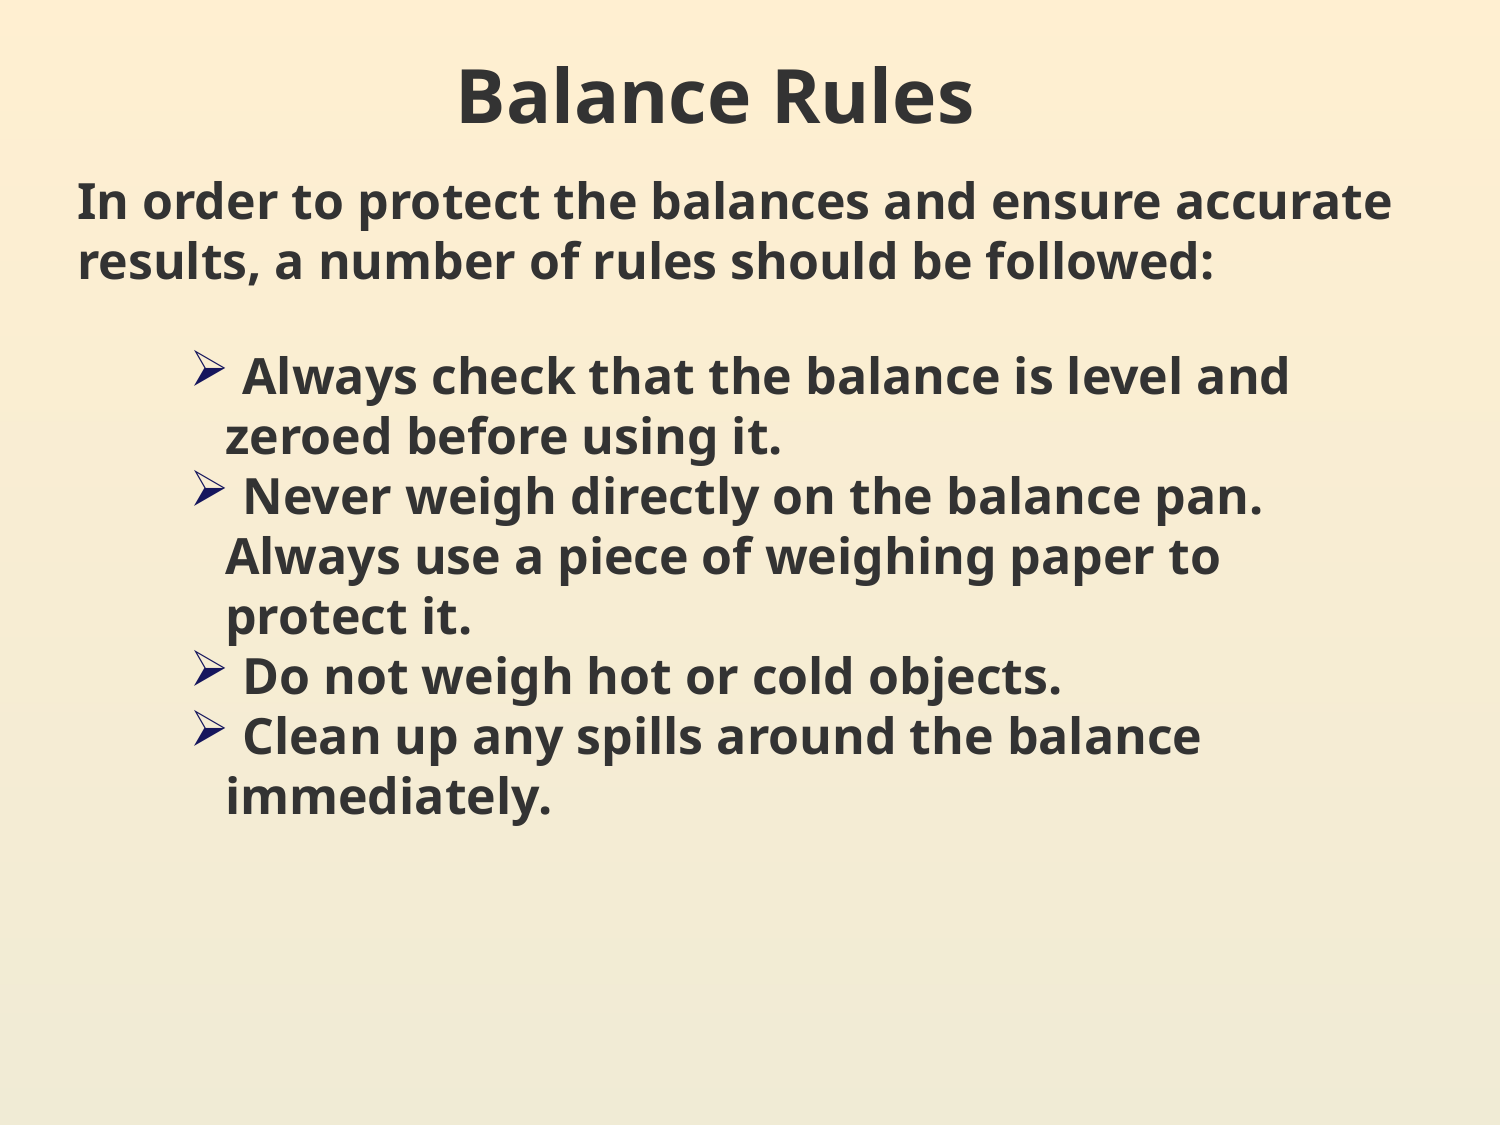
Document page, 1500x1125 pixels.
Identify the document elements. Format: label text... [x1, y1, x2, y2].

text_box Always check that the balance is level and zeroed before using it. Never weigh directly on the balance pan. Always use a piece of weighing paper to protect it. Do not weigh hot or cold objects. Clean up any spills around the balance immediately. [174, 337, 1428, 833]
title Balance Rules [87, 49, 1363, 138]
text_box In order to protect the balances and ensure accurate results, a number of rules should be followed: [62, 162, 1415, 298]
